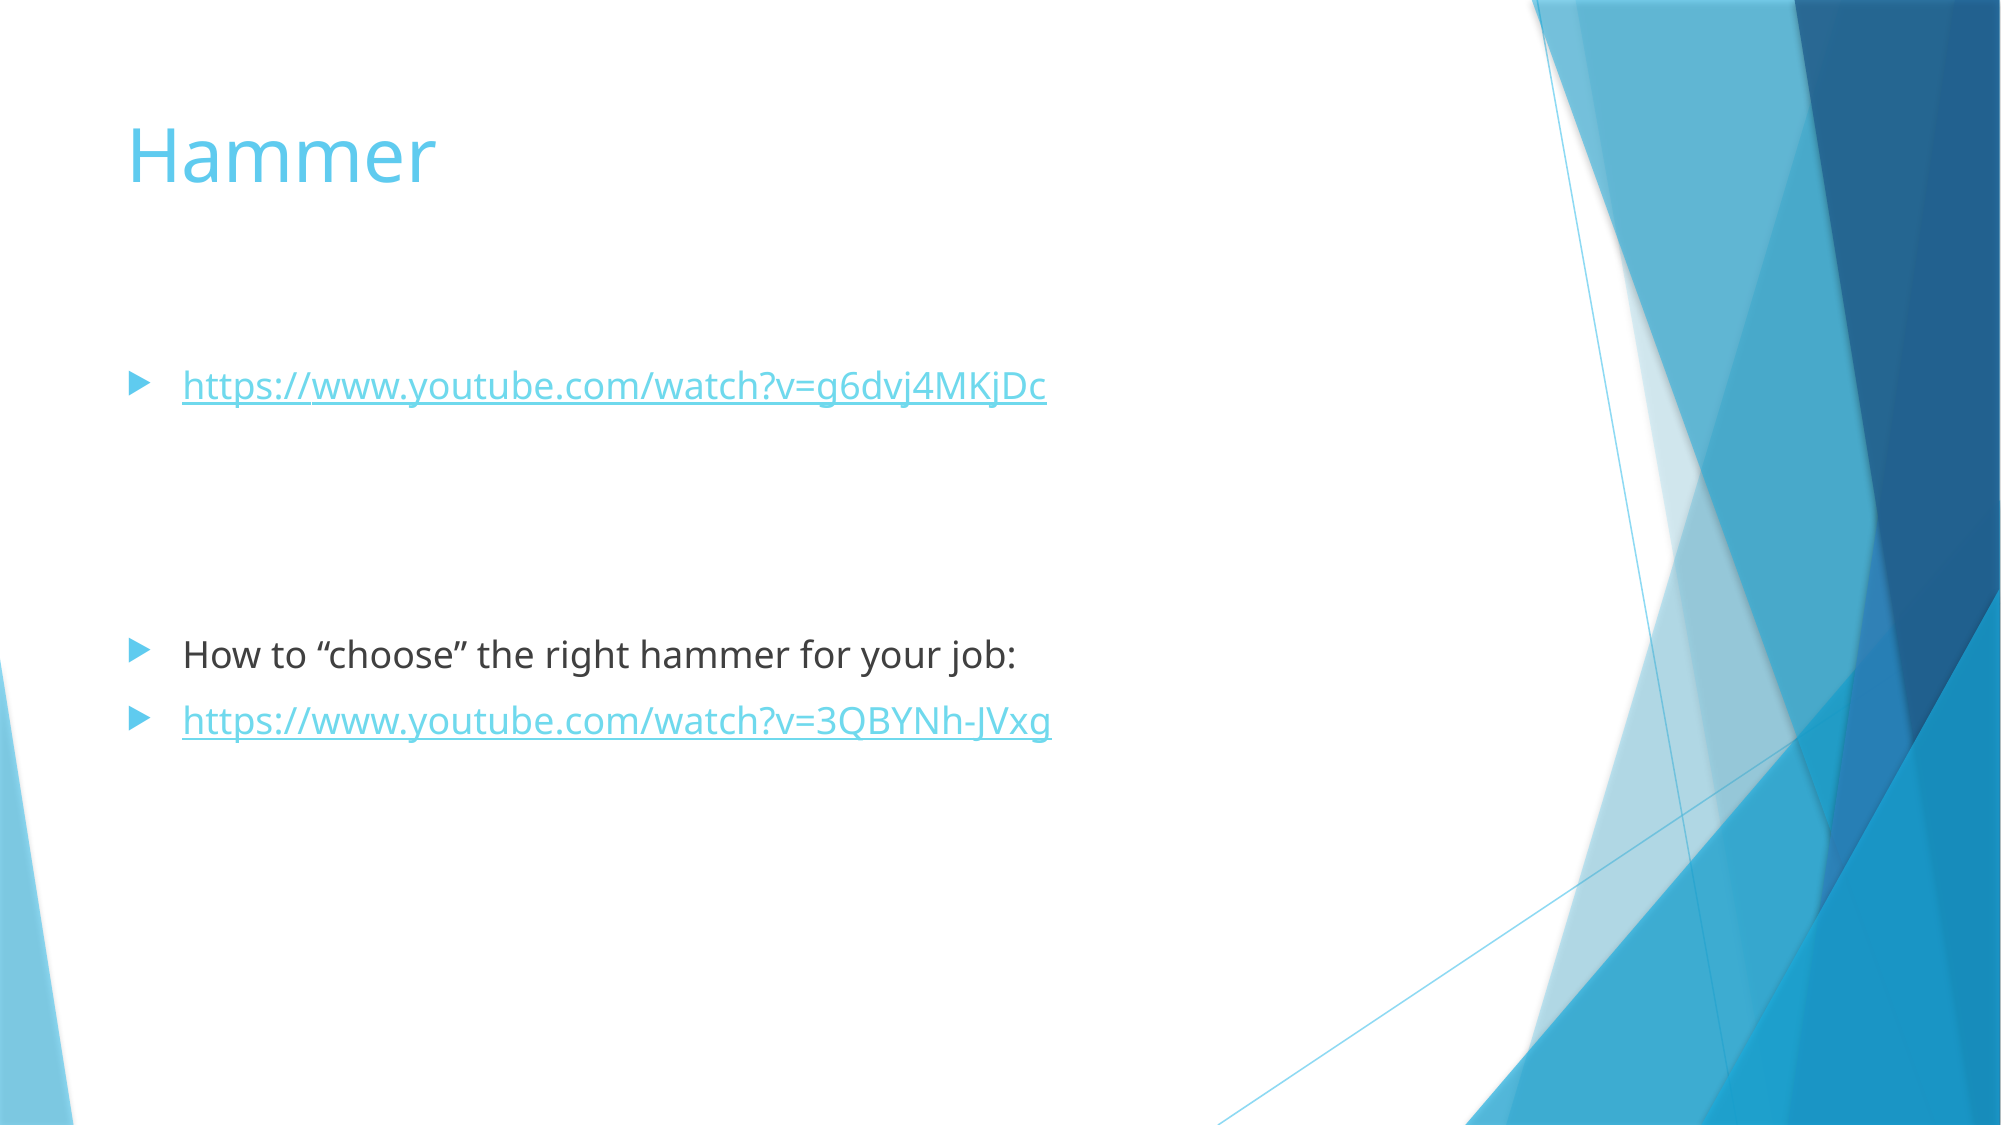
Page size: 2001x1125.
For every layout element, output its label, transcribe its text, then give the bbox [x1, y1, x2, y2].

title Hammer [111, 99, 1522, 317]
list https://www.youtube.com/watch?v=g6dvj4MKjDc How to “choose” the right hammer for your job: https://www.youtube.com/watch?v=3QBYNh-JVxg [111, 354, 1522, 992]
